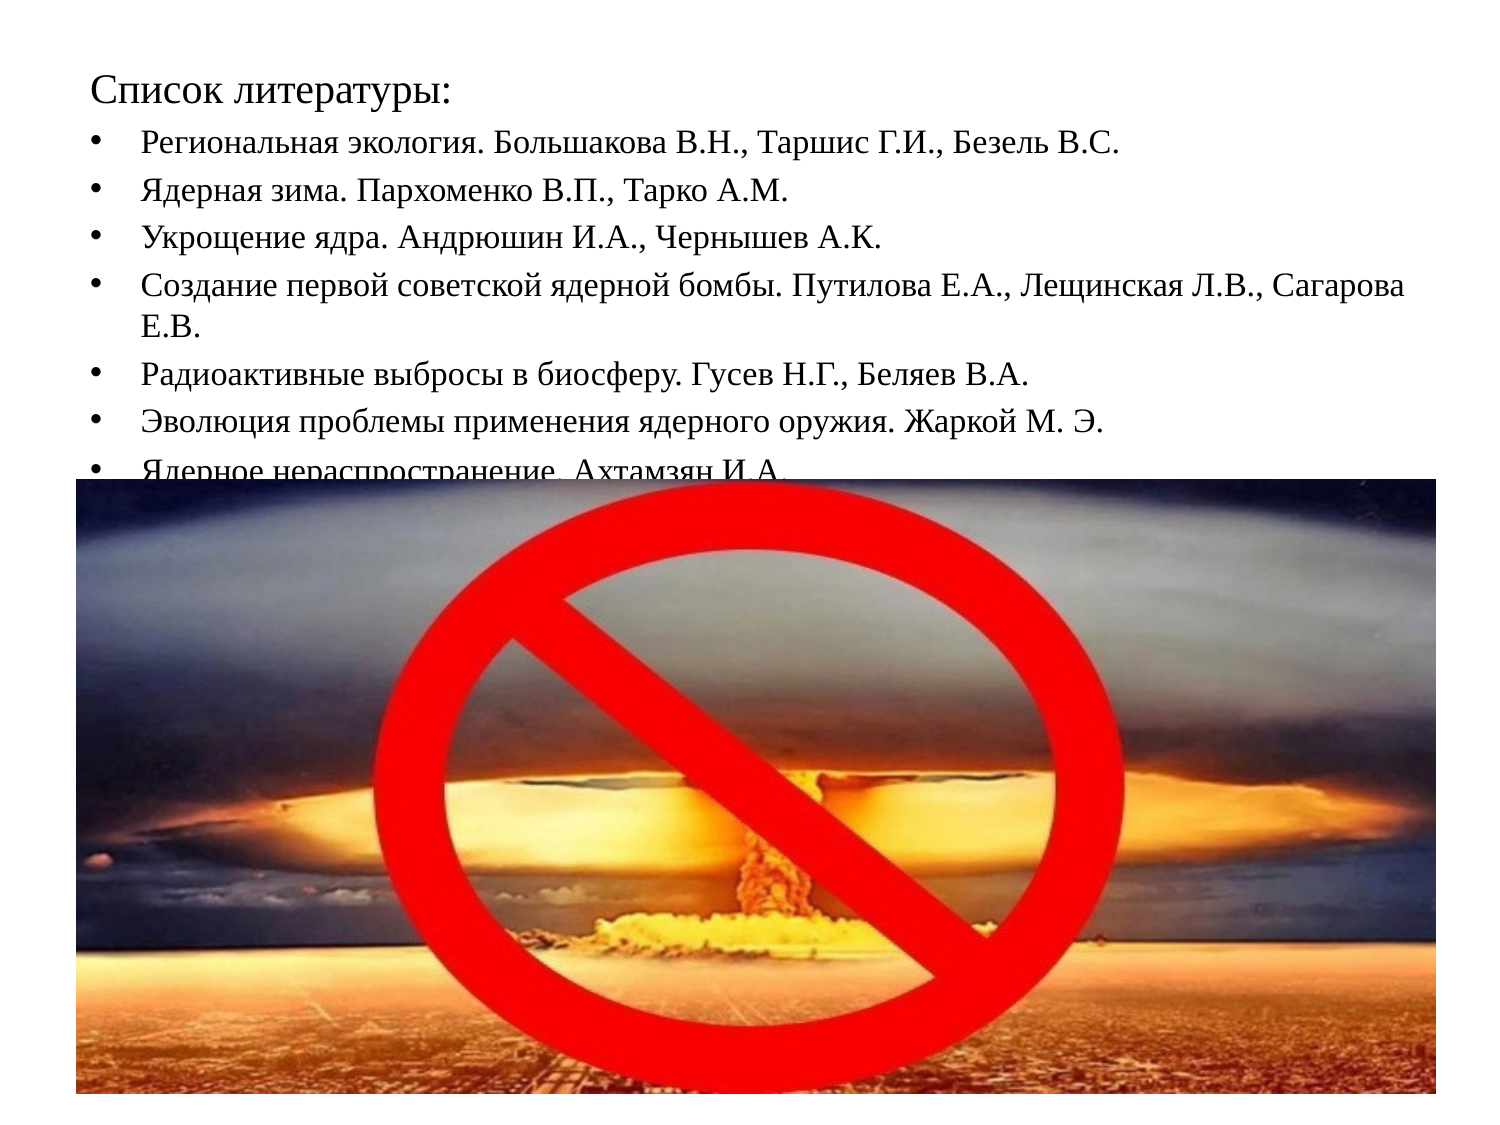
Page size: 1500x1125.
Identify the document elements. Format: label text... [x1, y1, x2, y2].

list Список литературы: Региональная экология. Большакова В.Н., Таршис Г.И., Безель В.С. Ядерная зима. Пархоменко В.П., Тарко А.М. Укрощение ядра. Андрюшин И.А., Чернышев А.К. Создание первой советской ядерной бомбы. Путилова Е.А., Лещинская Л.В., Сагарова Е.В. Радиоактивные выбросы в биосферу. Гусев Н.Г., Беляев В.А. Эволюция проблемы применения ядерного оружия. Жаркой М. Э. Ядерное нераспространение. Ахтамзян И.А. [75, 54, 1425, 479]
picture [76, 479, 1436, 1095]
